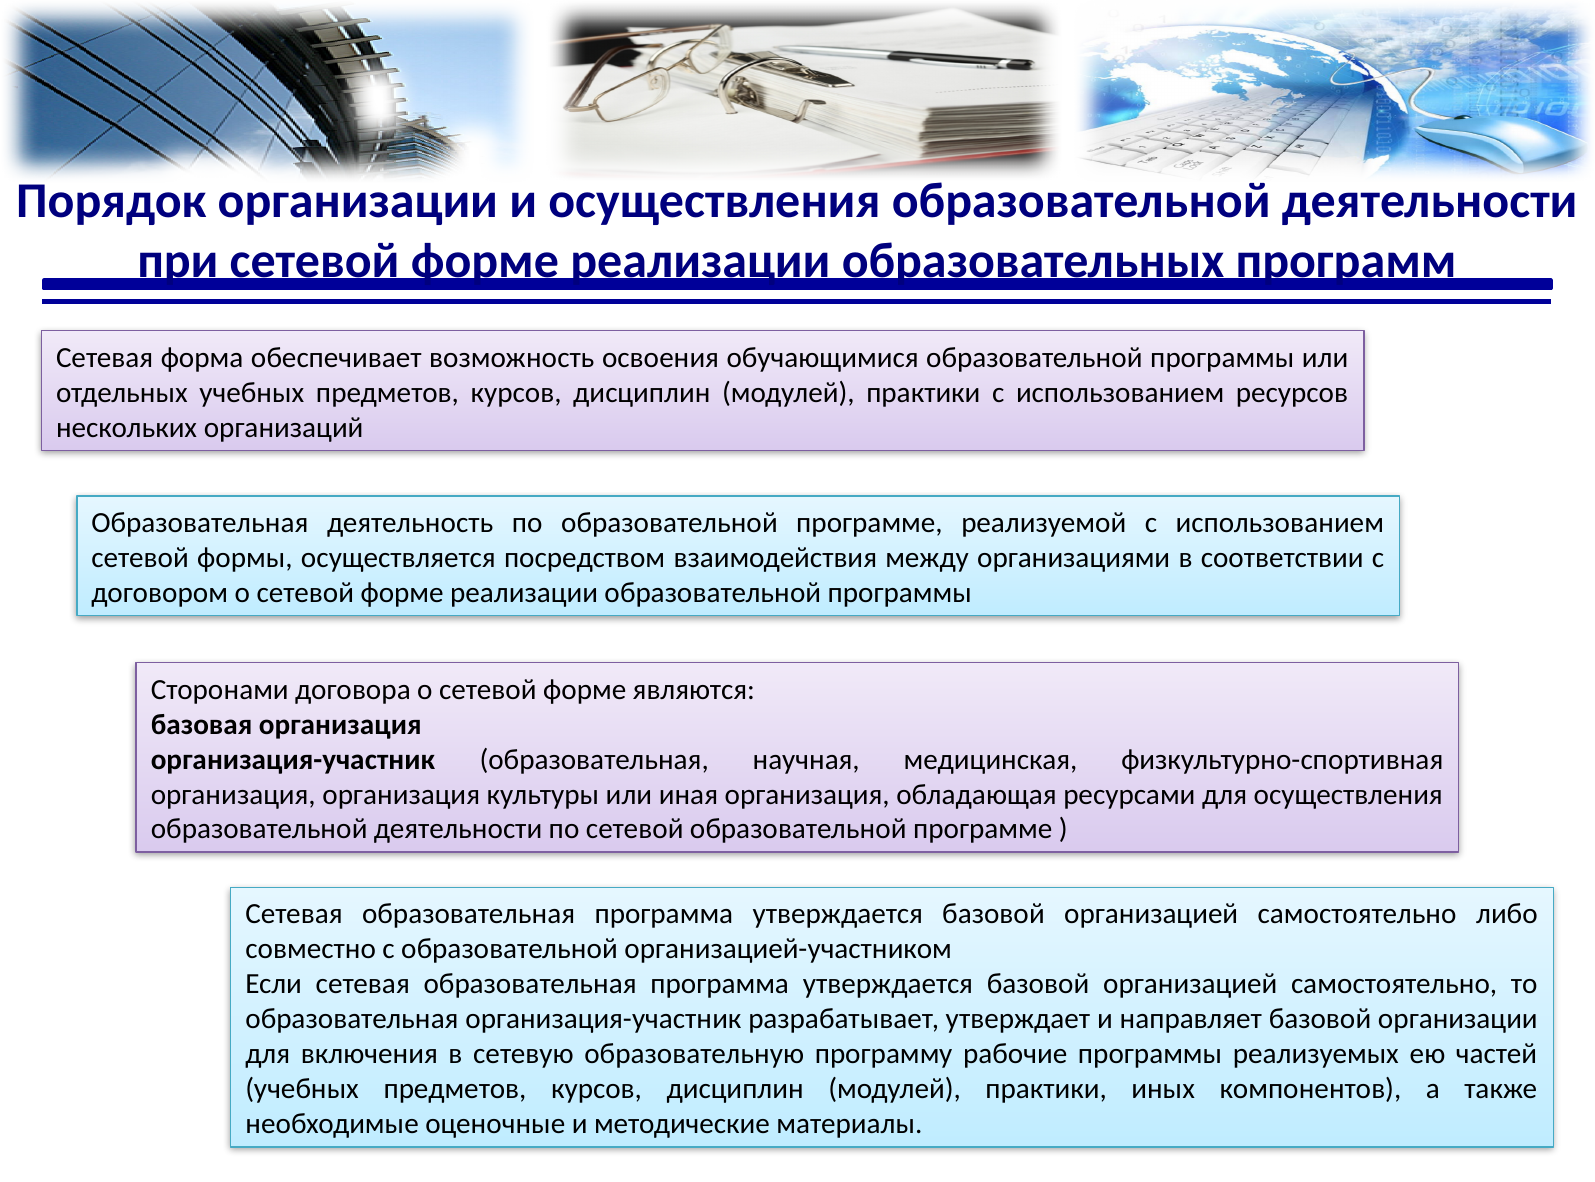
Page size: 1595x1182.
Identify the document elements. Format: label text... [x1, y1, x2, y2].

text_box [0, 0, 1595, 183]
title Порядок организации и осуществления образовательной деятельности при сетевой форме реализации образовательных программ [0, 194, 1595, 290]
text_box Сетевая форма обеспечивает возможность освоения обучающимися образовательной программы или отдельных учебных предметов, курсов, дисциплин (модулей), практики с использованием ресурсов нескольких организаций [41, 330, 1365, 451]
text_box Сторонами договора о сетевой форме являются: базовая организация организация-участник (образовательная, научная, медицинская, физкультурно-спортивная организация, организация культуры или иная организация, обладающая ресурсами для осуществления образовательной деятельности по сетевой образовательной программе ) [135, 662, 1459, 853]
text_box Образовательная деятельность по образовательной программе, реализуемой с использованием сетевой формы, осуществляется посредством взаимодействия между организациями в соответствии с договором о сетевой форме реализации образовательной программы [76, 495, 1400, 616]
text_box Сетевая образовательная программа утверждается базовой организацией самостоятельно либо совместно с образовательной организацией-участником Если сетевая образовательная программа утверждается базовой организацией самостоятельно, то образовательная организация-участник разрабатывает, утверждает и направляет базовой организации для включения в сетевую образовательную программу рабочие программы реализуемых ею частей (учебных предметов, курсов, дисциплин (модулей), практики, иных компонентов), а также необходимые оценочные и методические материалы. [230, 887, 1554, 1148]
